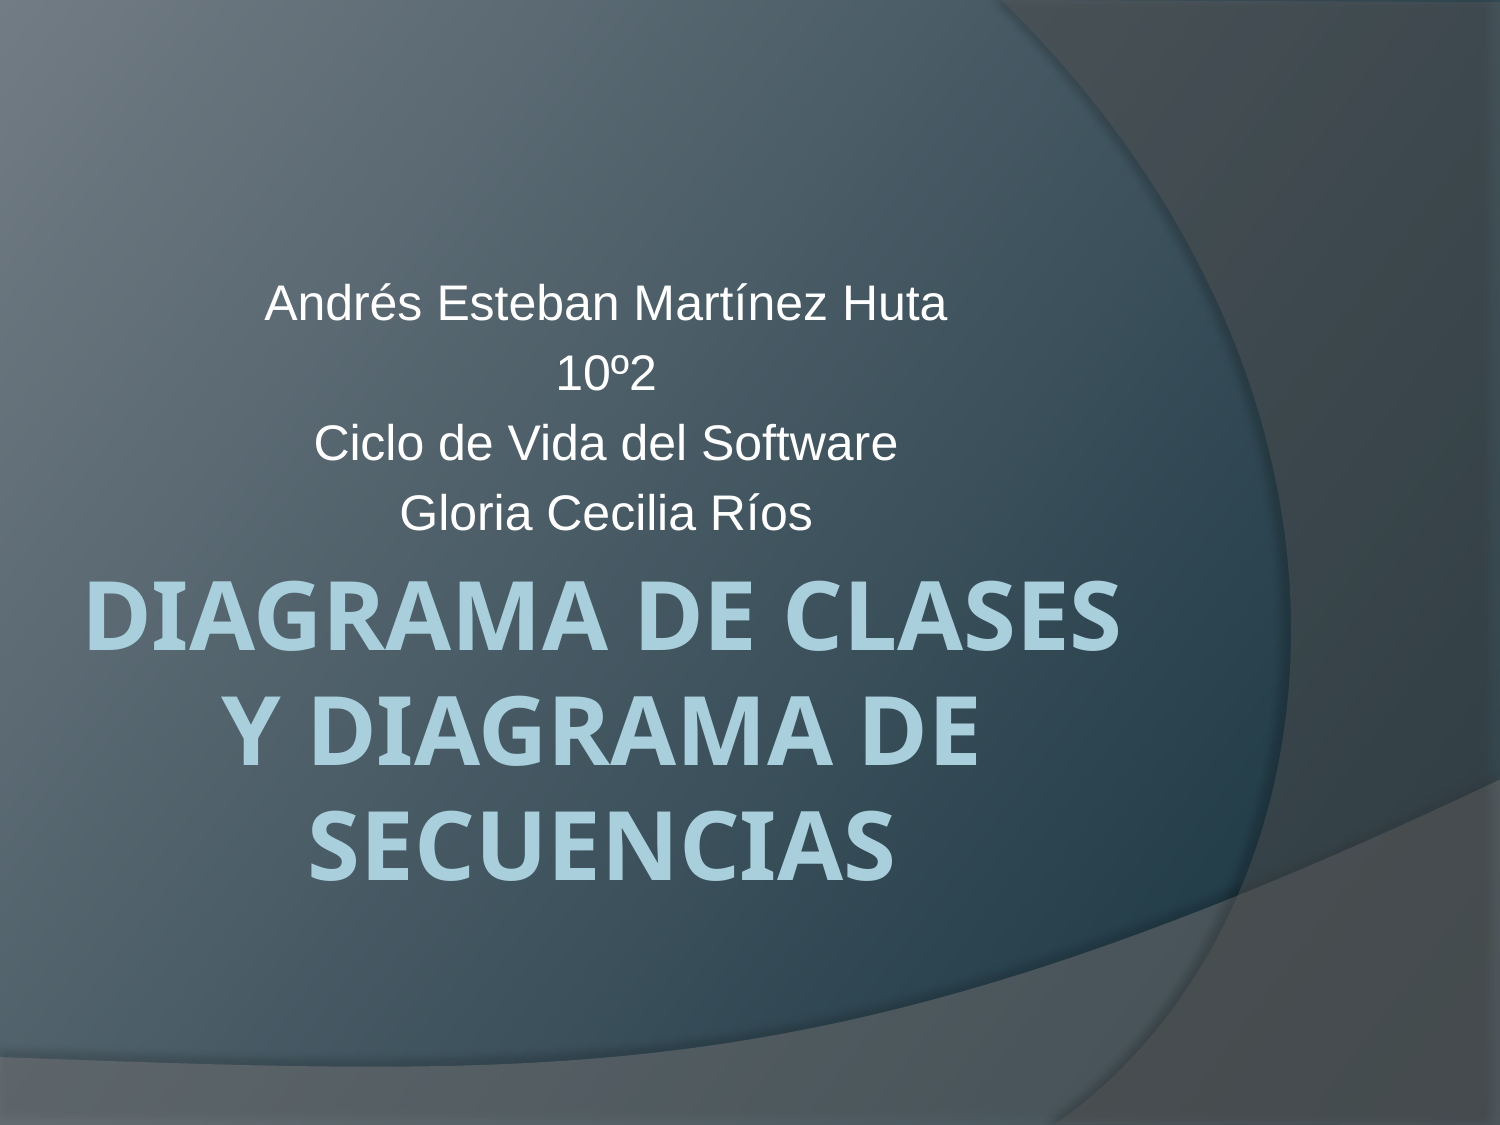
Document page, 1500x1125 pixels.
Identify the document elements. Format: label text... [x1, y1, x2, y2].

title Diagrama de clases y diagrama de secuencias [70, 547, 1134, 925]
subtitle Andrés Esteban Martínez Huta 10º2 Ciclo de Vida del Software Gloria Cecilia Ríos [71, 253, 1134, 541]
